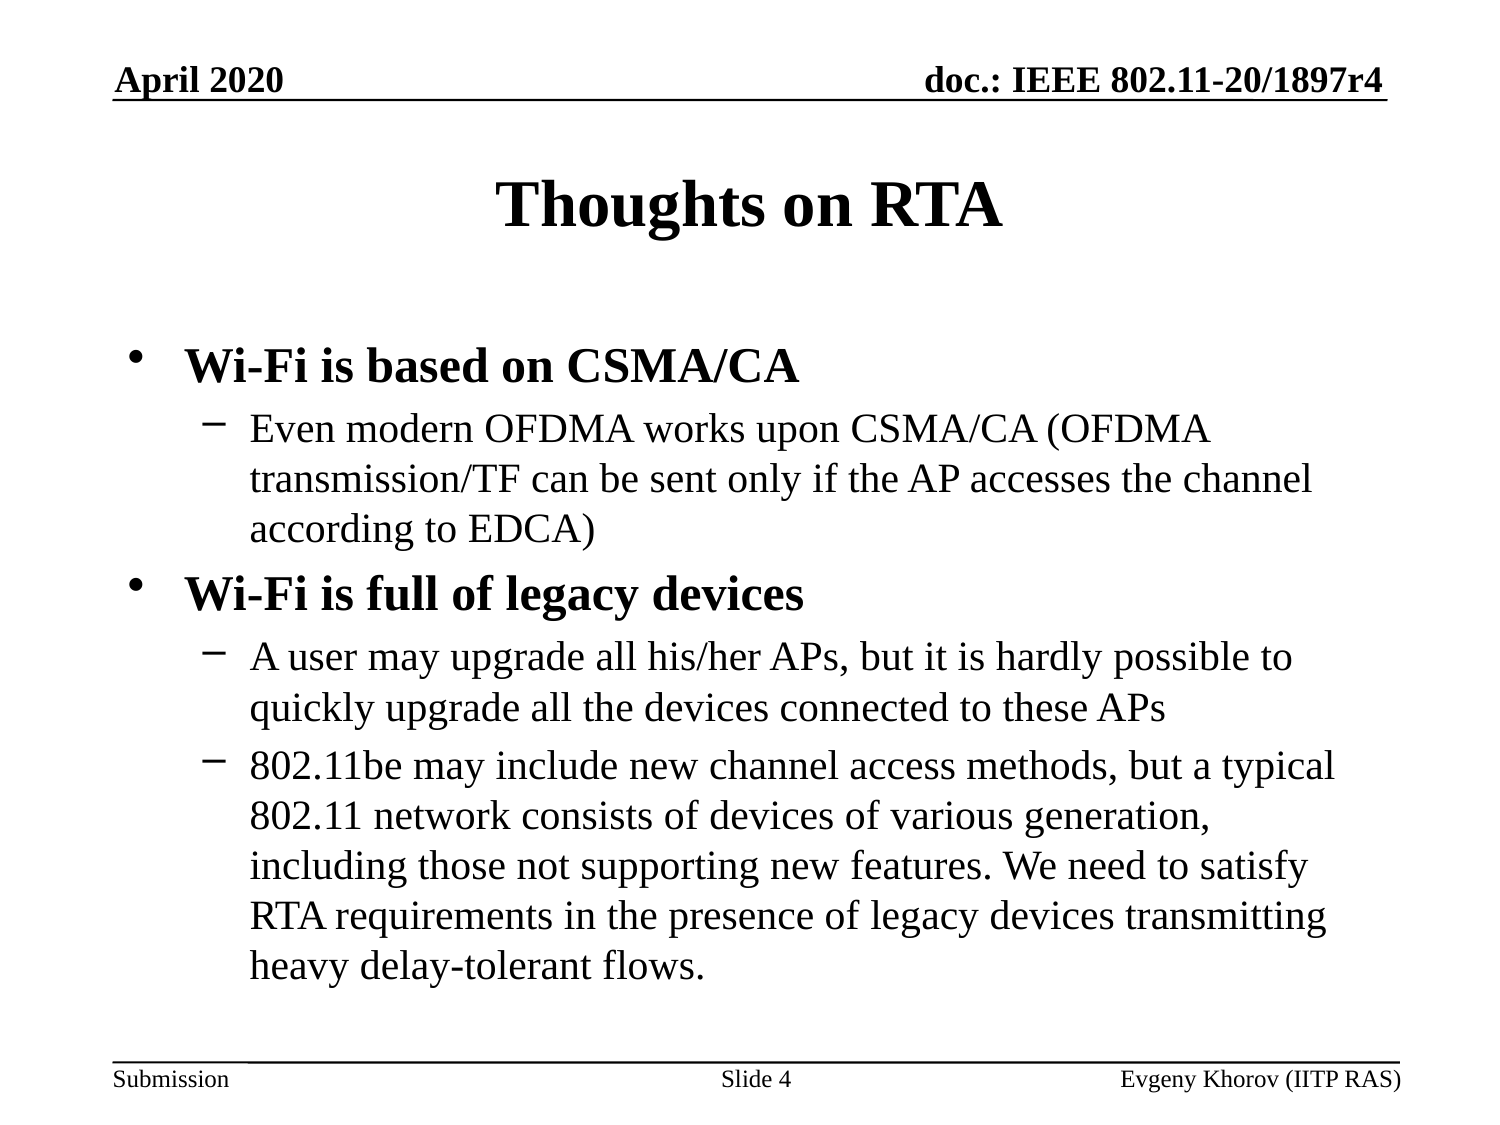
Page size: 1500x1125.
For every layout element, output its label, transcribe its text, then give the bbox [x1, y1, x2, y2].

list Wi-Fi is based on CSMA/CA Even modern OFDMA works upon CSMA/CA (OFDMA transmission/TF can be sent only if the AP accesses the channel according to EDCA) Wi-Fi is full of legacy devices A user may upgrade all his/her APs, but it is hardly possible to quickly upgrade all the devices connected to these APs 802.11be may include new channel access methods, but a typical 802.11 network consists of devices of various generation, including those not supporting new features. We need to satisfy RTA requirements in the presence of legacy devices transmitting heavy delay-tolerant flows. [112, 324, 1388, 1001]
title Thoughts on RTA [112, 112, 1388, 288]
footer Evgeny Khorov (IITP RAS) [949, 1061, 1402, 1093]
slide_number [114, 54, 286, 101]
slide_number Slide 4 [712, 1061, 800, 1093]
